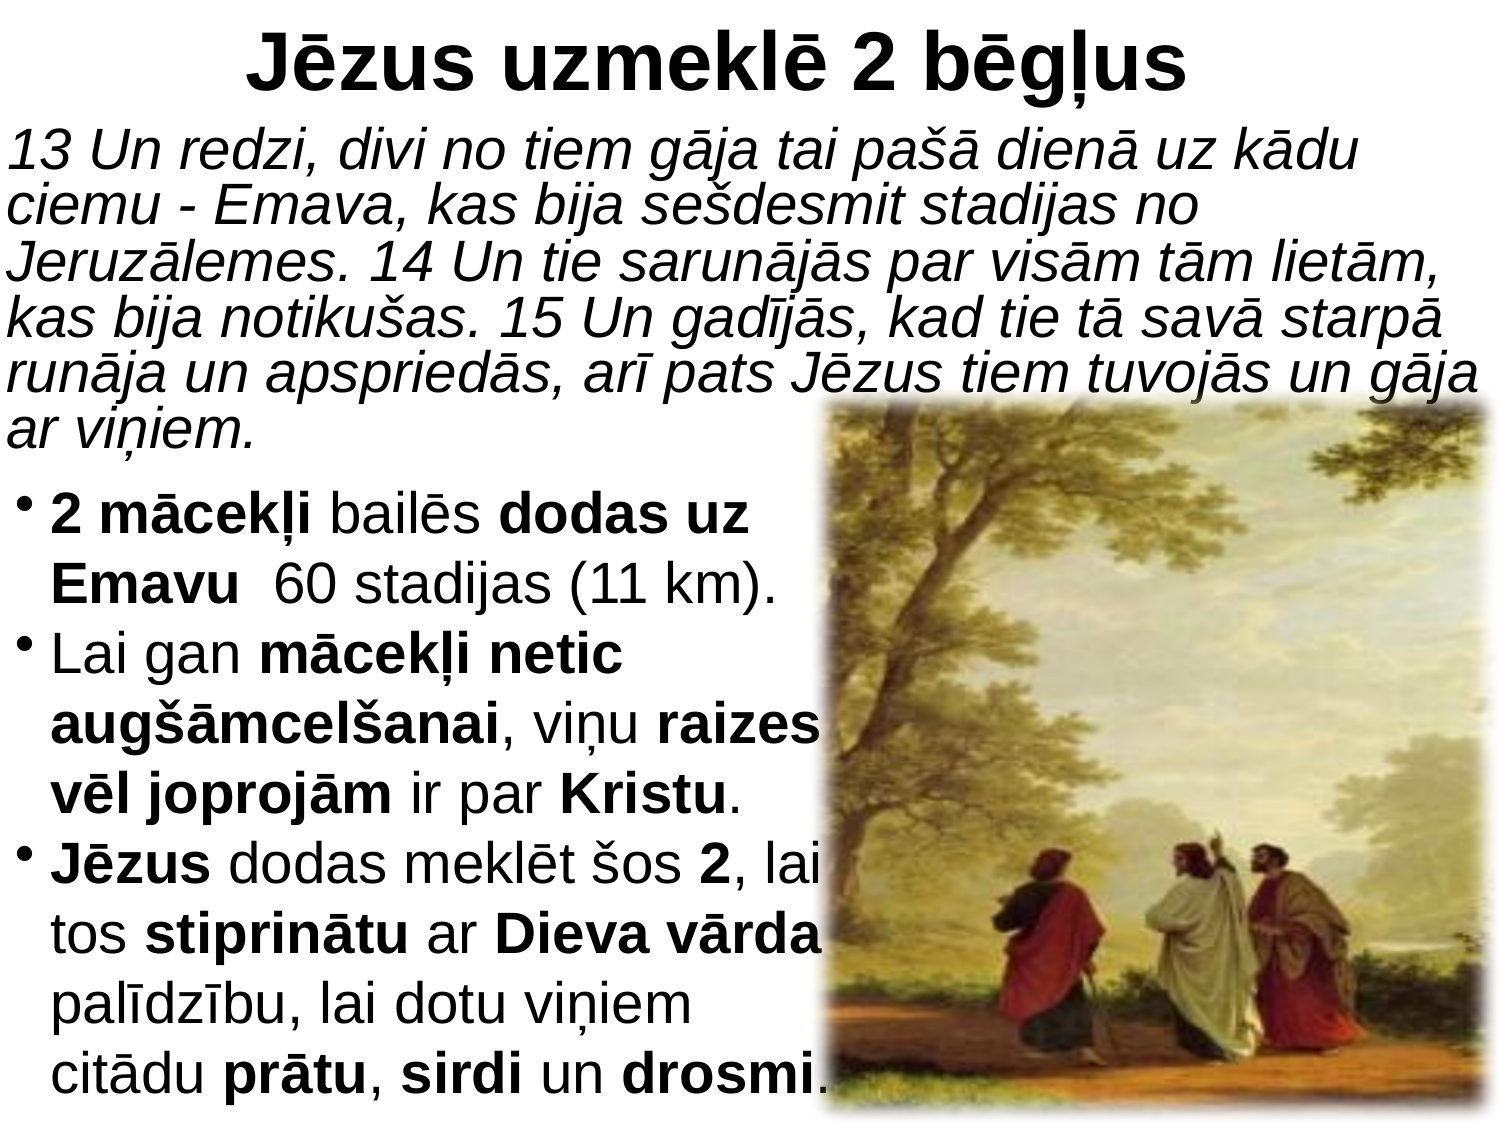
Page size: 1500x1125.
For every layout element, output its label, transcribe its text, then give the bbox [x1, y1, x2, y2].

text_box 2 mācekļi bailēs dodas uz Emavu 60 stadijas (11 km). Lai gan mācekļi netic augšāmcelšanai, viņu raizes vēl joprojām ir par Kristu. Jēzus dodas meklēt šos 2, lai tos stiprinātu ar Dieva vārda palīdzību, lai dotu viņiem citādu prātu, sirdi un drosmi. [0, 468, 803, 1113]
text_box Jēzus uzmeklē 2 bēgļus [0, 0, 1500, 142]
list 13 Un redzi, divi no tiem gāja tai pašā dienā uz kādu ciemu - Emava, kas bija sešdesmit stadijas no Jeruzālemes. 14 Un tie sarunājās par visām tām lietām, kas bija notikušas. 15 Un gadījās, kad tie tā savā starpā runāja un apspriedās, arī pats Jēzus tiem tuvojās un gāja ar viņiem. [0, 142, 1500, 315]
picture [808, 385, 1500, 1125]
